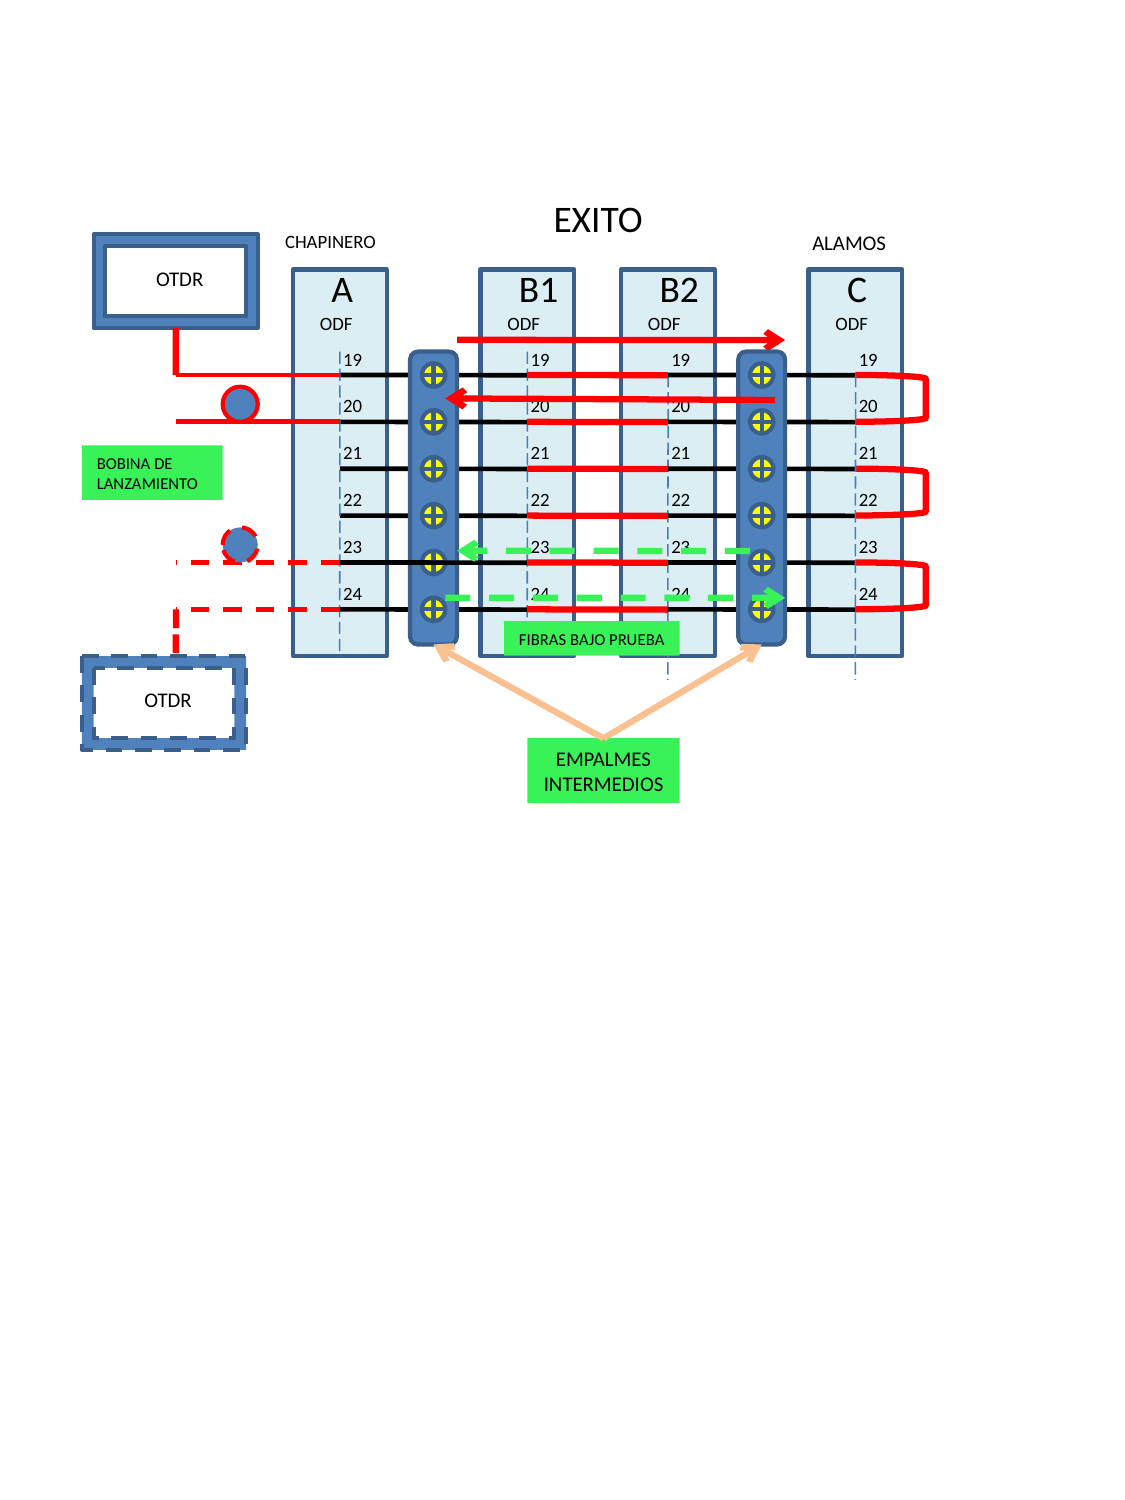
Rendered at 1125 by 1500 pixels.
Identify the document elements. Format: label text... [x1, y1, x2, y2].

text_box 19 [656, 348, 706, 372]
text_box [368, 267, 389, 372]
text_box 19 [843, 339, 893, 378]
text_box 23 [328, 527, 378, 560]
text_box [748, 361, 776, 373]
text_box 20 [656, 386, 706, 396]
text_box [424, 432, 443, 436]
text_box [748, 454, 776, 467]
text_box [341, 384, 389, 419]
text_box OTDR [129, 679, 207, 720]
text_box [706, 348, 717, 372]
text_box [806, 384, 854, 419]
text_box [696, 267, 717, 336]
text_box [751, 619, 772, 624]
text_box [420, 454, 448, 467]
text_box [736, 572, 788, 607]
text_box [220, 384, 260, 421]
text_box 23 [515, 533, 565, 549]
text_box [420, 548, 448, 560]
text_box [420, 408, 448, 420]
text_box [706, 536, 717, 549]
text_box [565, 409, 576, 418]
text_box [857, 374, 927, 422]
text_box ODF [492, 304, 555, 336]
text_box [291, 571, 338, 608]
text_box [407, 572, 460, 607]
text_box [478, 525, 515, 549]
text_box [669, 571, 717, 595]
text_box 19 [328, 339, 378, 374]
text_box [529, 519, 576, 525]
text_box [619, 409, 656, 418]
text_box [471, 606, 566, 777]
text_box ODF [305, 304, 368, 342]
text_box [420, 361, 448, 373]
text_box [736, 619, 788, 647]
text_box [565, 535, 576, 549]
text_box 20 [515, 409, 565, 419]
text_box [619, 348, 656, 372]
text_box 24 [515, 574, 565, 595]
text_box BOBINA DE LANZAMIENTO [82, 445, 223, 500]
text_box [420, 595, 448, 607]
text_box [291, 512, 339, 561]
text_box [291, 618, 389, 658]
text_box [565, 348, 576, 371]
text_box [669, 431, 717, 466]
text_box [736, 385, 788, 420]
text_box [749, 548, 776, 560]
text_box FIBRAS BAJO PRUEBA [603, 621, 630, 656]
text_box [423, 572, 444, 577]
text_box [752, 385, 772, 389]
text_box [619, 566, 667, 595]
text_box 24 [843, 574, 893, 612]
text_box 22 [656, 480, 706, 513]
text_box [569, 613, 576, 621]
text_box 20 [328, 386, 378, 420]
text_box [291, 267, 328, 373]
text_box [856, 468, 927, 516]
text_box 22 [843, 480, 893, 518]
text_box ODF [633, 304, 696, 336]
text_box [619, 267, 644, 336]
text_box 23 [843, 535, 893, 565]
text_box [619, 379, 667, 396]
text_box [423, 619, 444, 624]
text_box [407, 619, 460, 647]
text_box 21 [656, 433, 706, 466]
text_box [806, 535, 843, 560]
text_box [669, 477, 717, 513]
text_box [751, 478, 772, 483]
text_box [748, 501, 776, 513]
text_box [635, 612, 730, 771]
text_box [806, 267, 843, 372]
text_box 21 [328, 433, 378, 471]
text_box [80, 654, 248, 752]
text_box [407, 525, 460, 560]
text_box [407, 478, 460, 501]
text_box [92, 232, 260, 330]
text_box B1 [504, 257, 574, 318]
text_box CHAPINERO [270, 222, 391, 260]
text_box [423, 478, 444, 483]
text_box [736, 478, 788, 513]
text_box EXITO [538, 187, 661, 248]
text_box 21 [843, 433, 893, 471]
text_box ODF [820, 304, 883, 342]
text_box [669, 384, 717, 396]
text_box 22 [328, 512, 340, 518]
text_box [806, 610, 904, 658]
text_box [883, 267, 904, 375]
text_box [619, 519, 668, 525]
text_box [806, 477, 854, 513]
text_box [806, 571, 854, 607]
text_box [751, 572, 772, 577]
text_box [478, 477, 526, 502]
text_box [423, 525, 444, 530]
text_box [407, 349, 460, 373]
text_box [857, 422, 904, 468]
text_box [736, 536, 788, 560]
text_box 24 [656, 574, 706, 595]
text_box EMPALMES INTERMEDIOS [527, 738, 680, 803]
text_box 22 [515, 480, 565, 502]
text_box ALAMOS [797, 222, 902, 263]
text_box [752, 432, 771, 436]
text_box [407, 385, 460, 420]
text_box [748, 409, 776, 420]
text_box 21 [515, 433, 565, 466]
text_box 20 [843, 386, 893, 424]
text_box [855, 516, 904, 525]
text_box [857, 562, 927, 610]
text_box 20 [656, 409, 706, 419]
text_box 23 [656, 535, 706, 549]
text_box [341, 571, 389, 607]
text_box A [316, 260, 369, 318]
text_box [478, 566, 576, 595]
text_box 19 [515, 348, 565, 372]
text_box FIBRAS BAJO PRUEBA [569, 621, 592, 656]
text_box [291, 384, 339, 419]
text_box [220, 525, 260, 561]
text_box [291, 430, 389, 502]
text_box [529, 472, 576, 502]
text_box [806, 431, 854, 466]
text_box [555, 267, 576, 336]
text_box [478, 267, 504, 336]
text_box [478, 409, 515, 419]
text_box [407, 432, 460, 467]
text_box [619, 473, 667, 502]
text_box B2 [644, 257, 715, 318]
text_box [478, 379, 576, 395]
text_box OTDR [141, 257, 219, 298]
text_box 22 [328, 480, 378, 502]
text_box [619, 535, 656, 549]
text_box 24 [328, 574, 378, 607]
text_box [619, 426, 667, 465]
text_box [478, 348, 515, 372]
text_box 20 [515, 386, 565, 395]
text_box [478, 425, 576, 466]
text_box [341, 524, 389, 560]
text_box [706, 409, 717, 419]
text_box [736, 349, 788, 373]
text_box [619, 613, 632, 621]
text_box C [832, 263, 883, 304]
text_box [736, 432, 788, 467]
text_box [893, 535, 904, 562]
text_box [424, 385, 444, 389]
